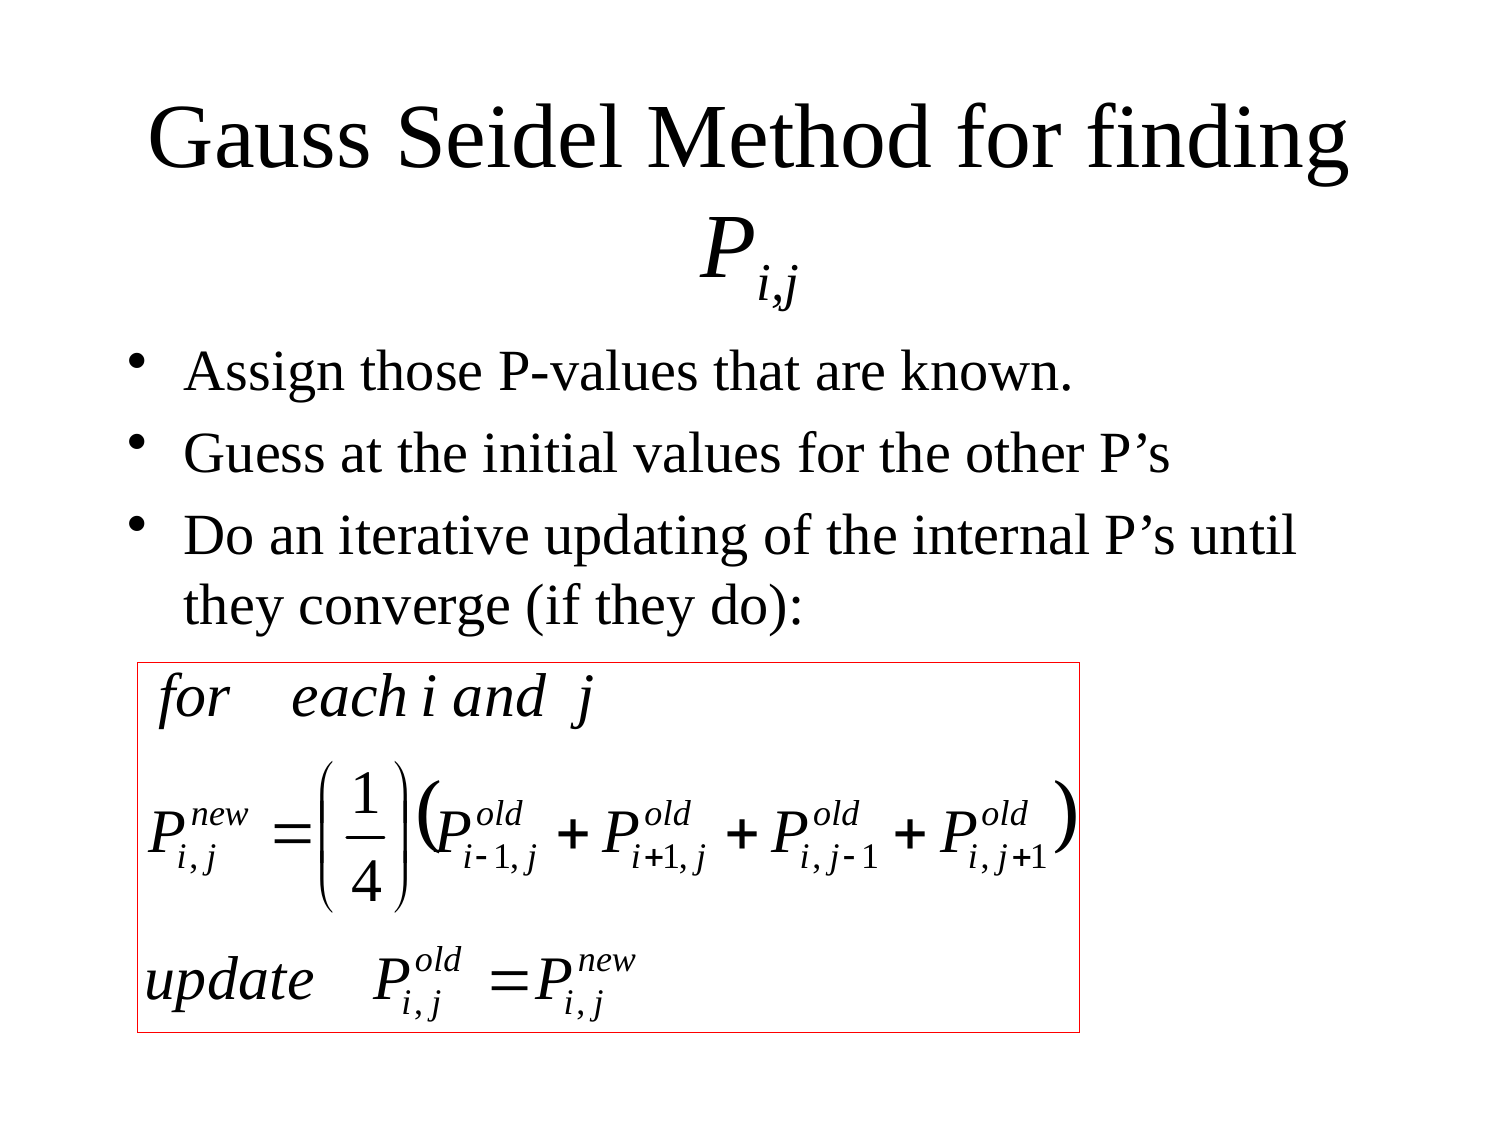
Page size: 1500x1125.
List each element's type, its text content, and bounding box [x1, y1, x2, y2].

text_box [137, 662, 1080, 1034]
title Gauss Seidel Method for finding Pi,j [112, 99, 1388, 288]
list Assign those P-values that are known. Guess at the initial values for the other P’s Do an iterative updating of the internal P’s until they converge (if they do): [112, 324, 1326, 651]
